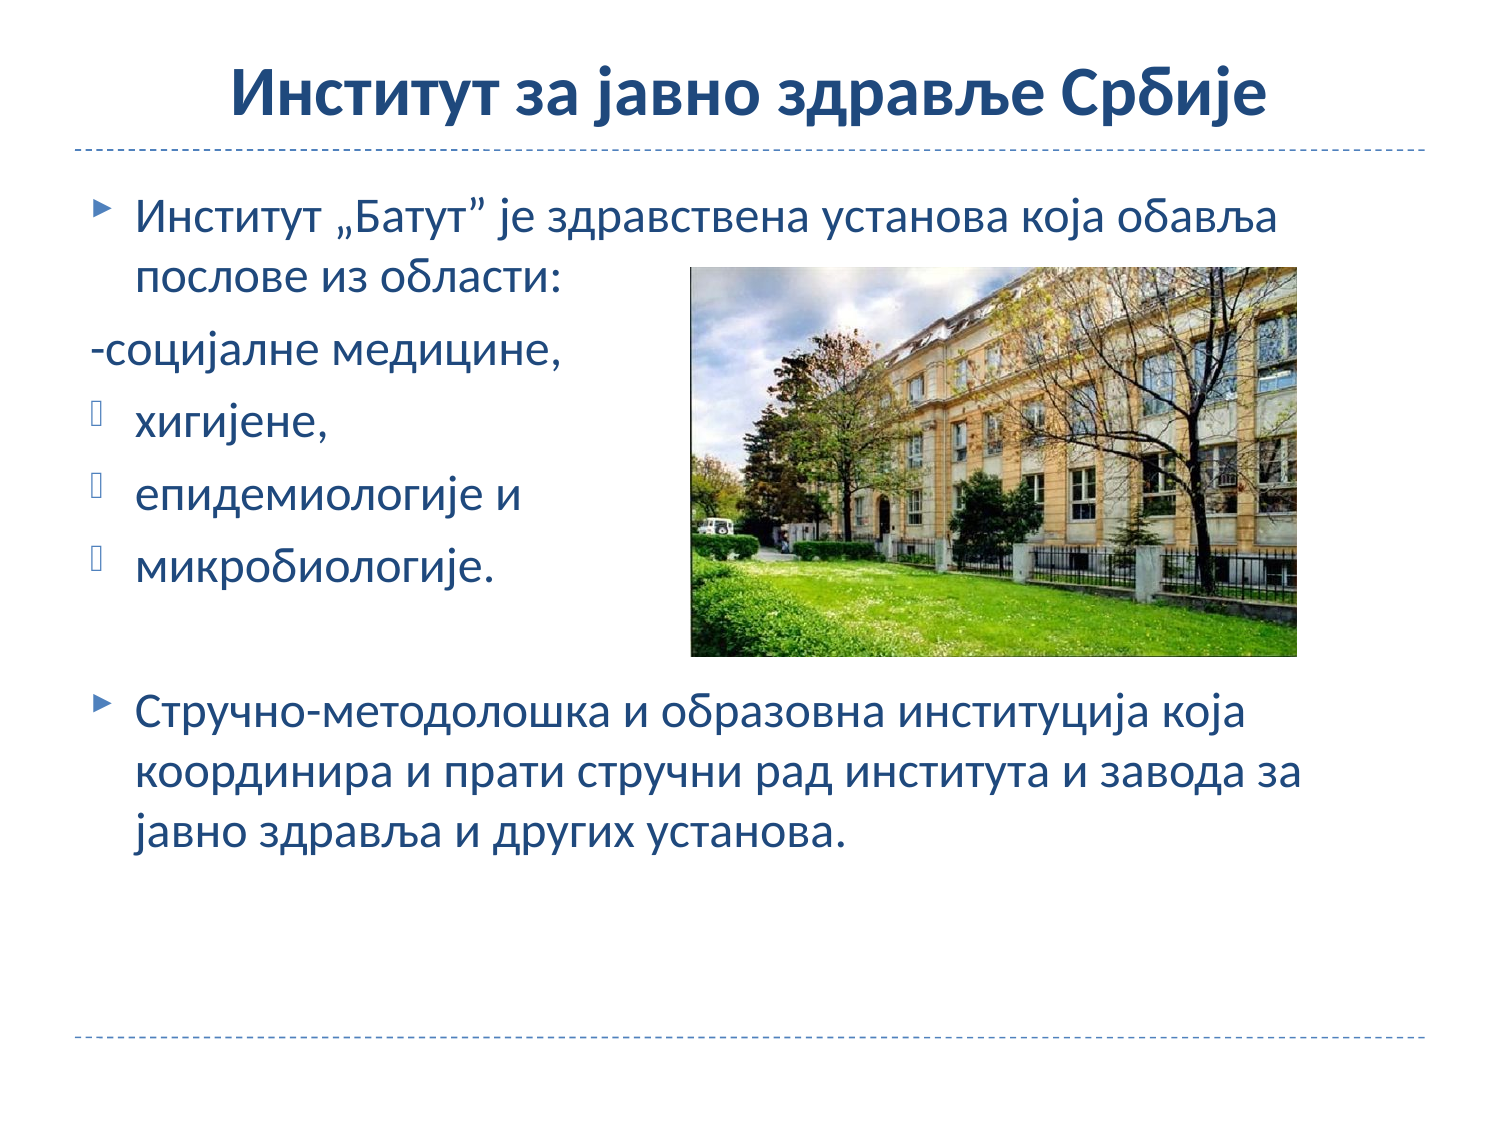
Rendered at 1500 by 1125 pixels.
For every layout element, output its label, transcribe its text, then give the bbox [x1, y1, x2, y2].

list Институт „Батут” је здравствена установа која обавља послове из области: -социјалне медицине, хигијене, епидемиологије и микробиологије. Стручно-методолошка и образовна институција која координира и прати стручни рад института и завода за јавно здравља и других установа. [74, 174, 1424, 1038]
picture [690, 266, 1297, 658]
title Институт за јавно здравље Србије [74, 12, 1426, 138]
